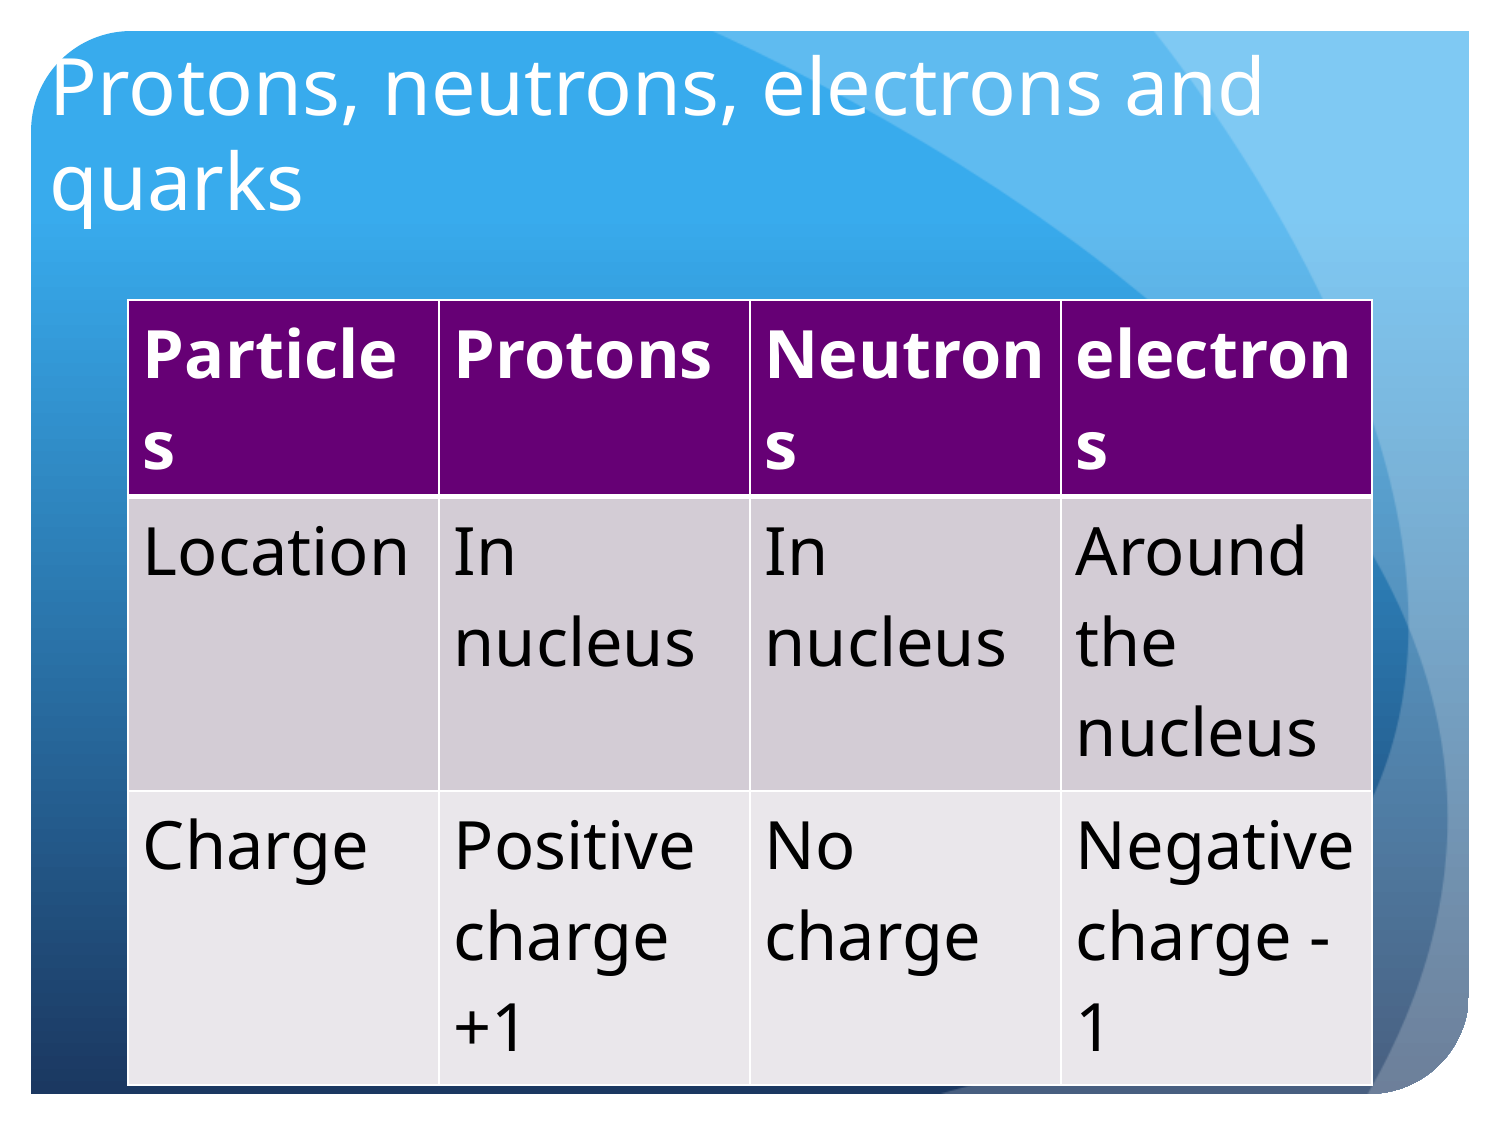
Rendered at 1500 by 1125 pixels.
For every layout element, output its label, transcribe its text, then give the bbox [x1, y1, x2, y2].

table_header electrons [1062, 301, 1371, 494]
table_cell In nucleus [751, 499, 1060, 790]
table_header Protons [440, 301, 749, 494]
title Protons, neutrons, electrons and quarks [34, 62, 1500, 234]
table_cell In nucleus [440, 499, 749, 790]
table_cell Charge [129, 792, 438, 1084]
table_cell No charge [751, 792, 1060, 1084]
picture [24, 30, 1473, 1094]
table_cell Around the nucleus [1062, 499, 1371, 790]
table_cell Positive charge +1 [440, 792, 749, 1084]
table_cell Location [129, 499, 438, 790]
table_cell Negative charge -1 [1062, 792, 1371, 1084]
table_header Particles [129, 301, 438, 494]
table_header Neutrons [751, 301, 1060, 494]
